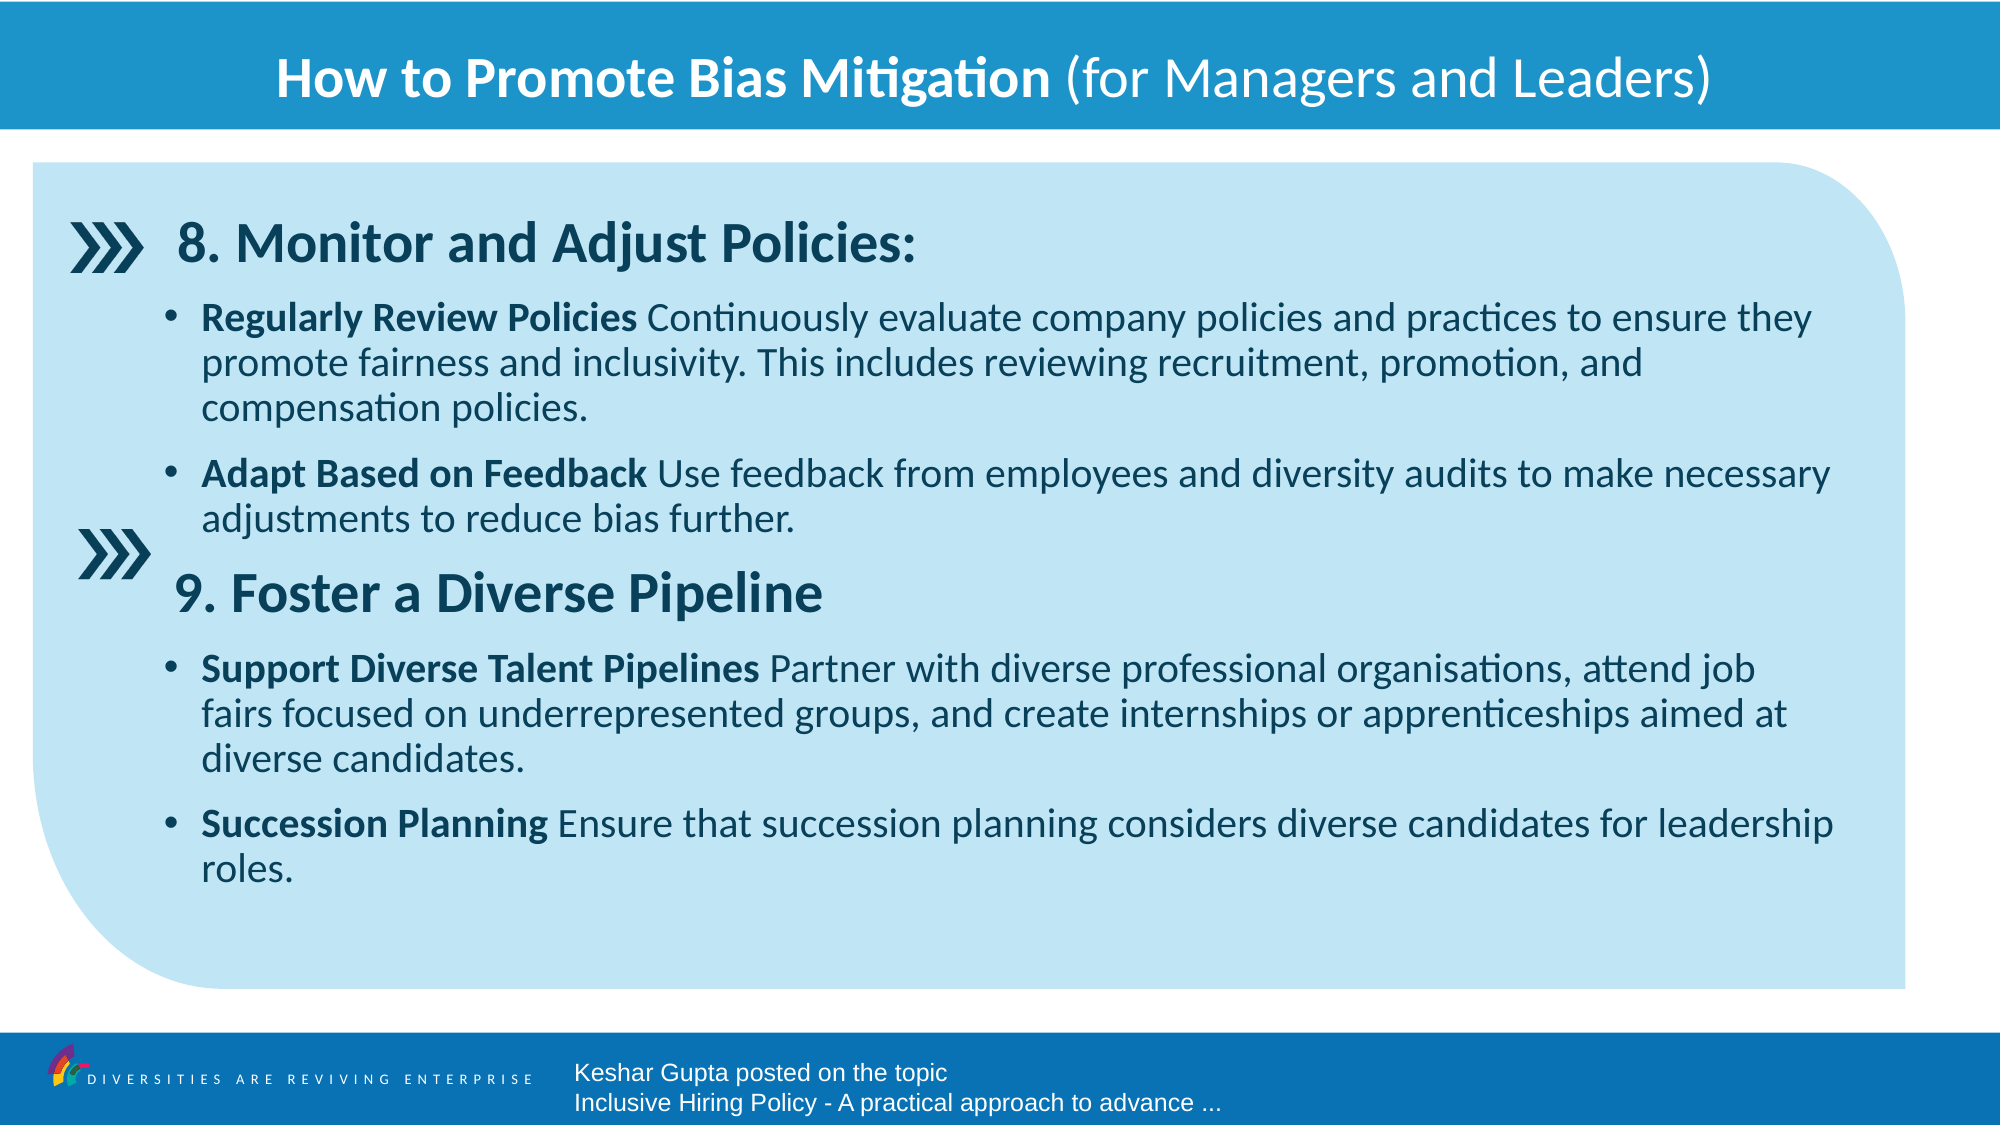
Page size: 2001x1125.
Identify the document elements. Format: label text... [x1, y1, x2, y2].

text_box [32, 162, 1906, 989]
text_box [0, 1, 2000, 130]
picture [71, 511, 157, 597]
text_box How to Promote Bias Mitigation (for Managers and Leaders) [114, 25, 1877, 122]
text_box Keshar Gupta posted on the topic Inclusive Hiring Policy - A practical approach to advance ... [559, 1049, 1906, 1124]
text_box [0, 130, 2000, 1034]
picture [63, 204, 150, 291]
text_box 8. Monitor and Adjust Policies: Regularly Review Policies Continuously evaluate company policies and practices to ensure they promote fairness and inclusivity. This includes reviewing recruitment, promotion, and compensation policies. Adapt Based on Feedback Use feedback from employees and diversity audits to make necessary adjustments to reduce bias further. 9. Foster a Diverse Pipeline Support Diverse Talent Pipelines Partner with diverse professional organisations, attend job fairs focused on underrepresented groups, and create internships or apprenticeships aimed at diverse candidates. Succession Planning Ensure that succession planning considers diverse candidates for leadership roles. [149, 516, 1851, 775]
